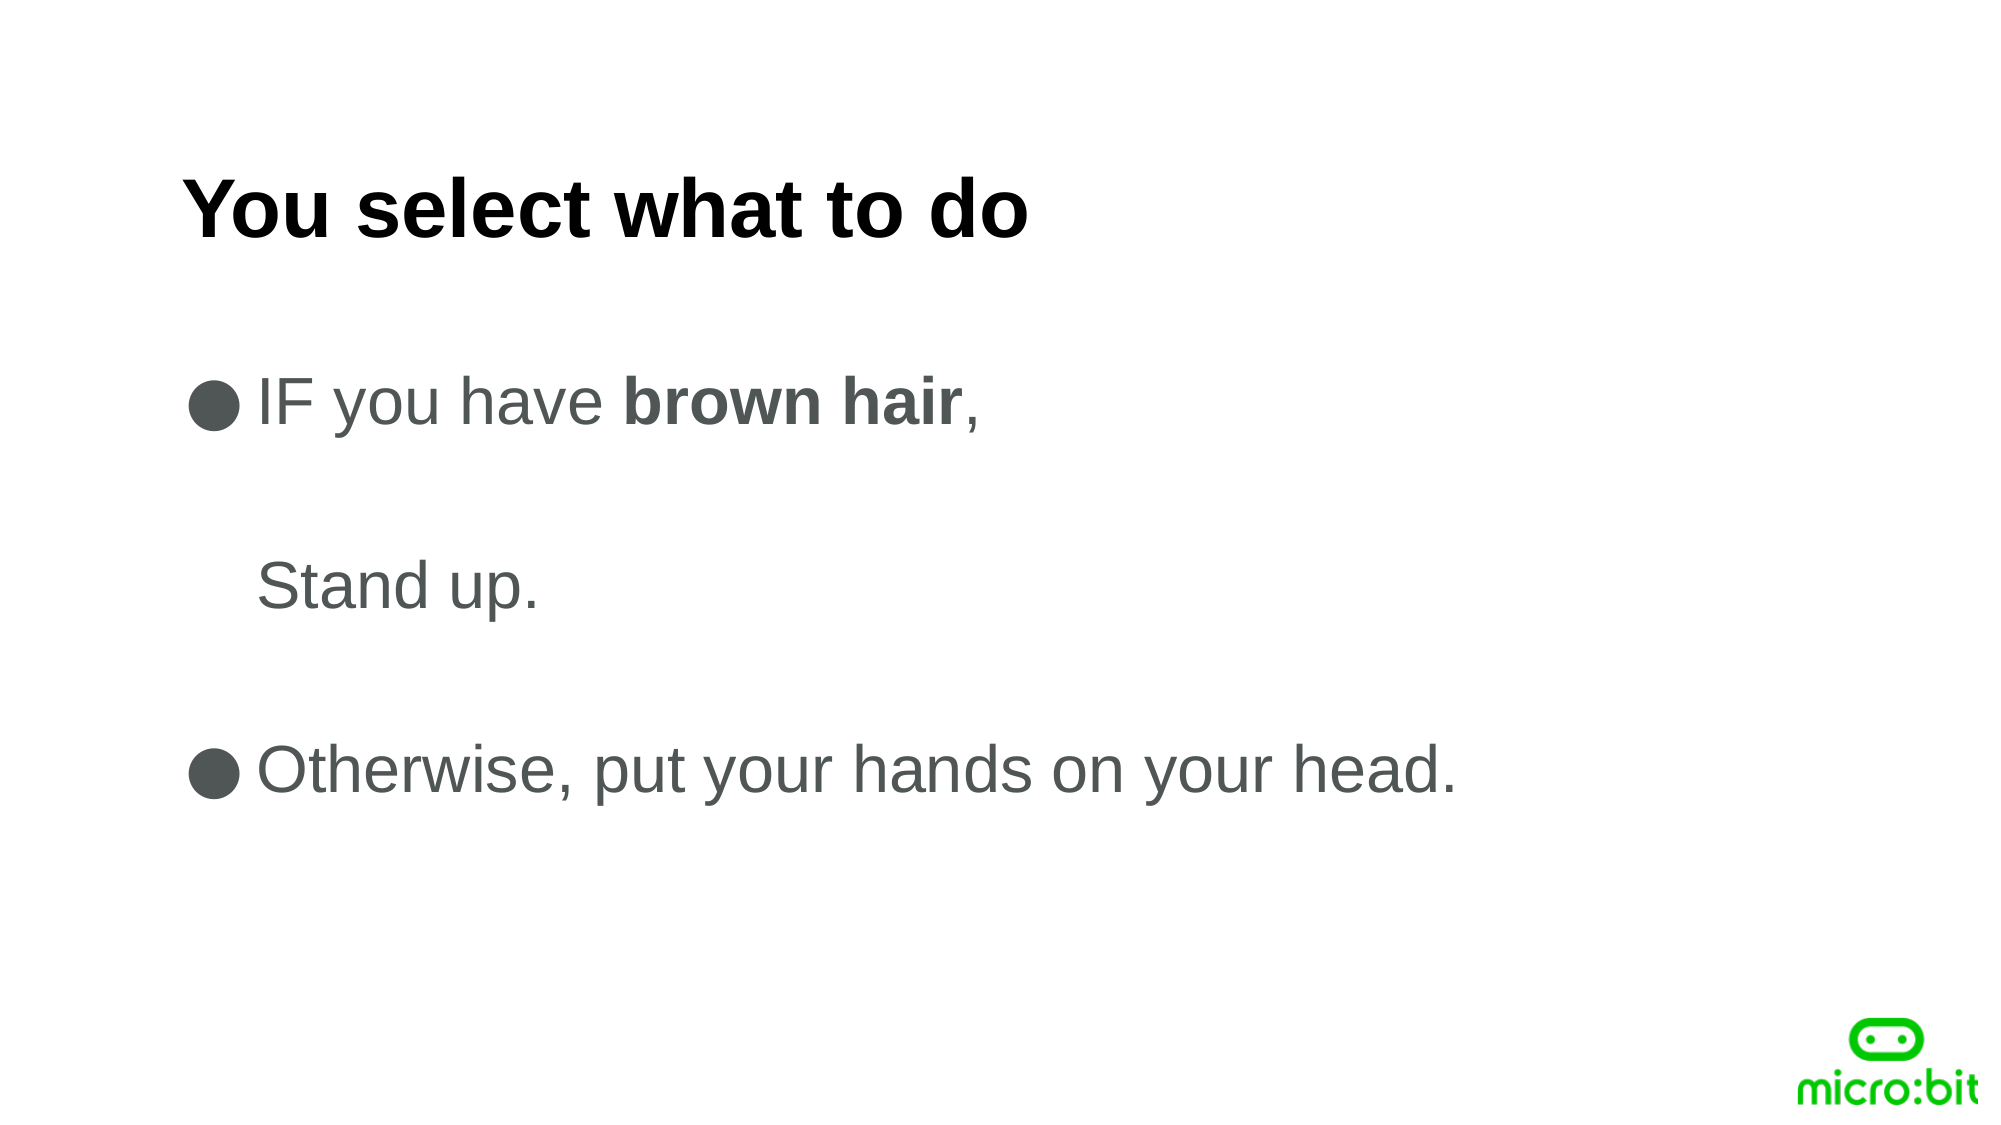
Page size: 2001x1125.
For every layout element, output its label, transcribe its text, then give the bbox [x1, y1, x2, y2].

text_box You select what to do IF you have brown hair, Stand up. Otherwise, put your hands on your head. [166, 60, 1918, 884]
picture [1797, 1017, 1978, 1106]
